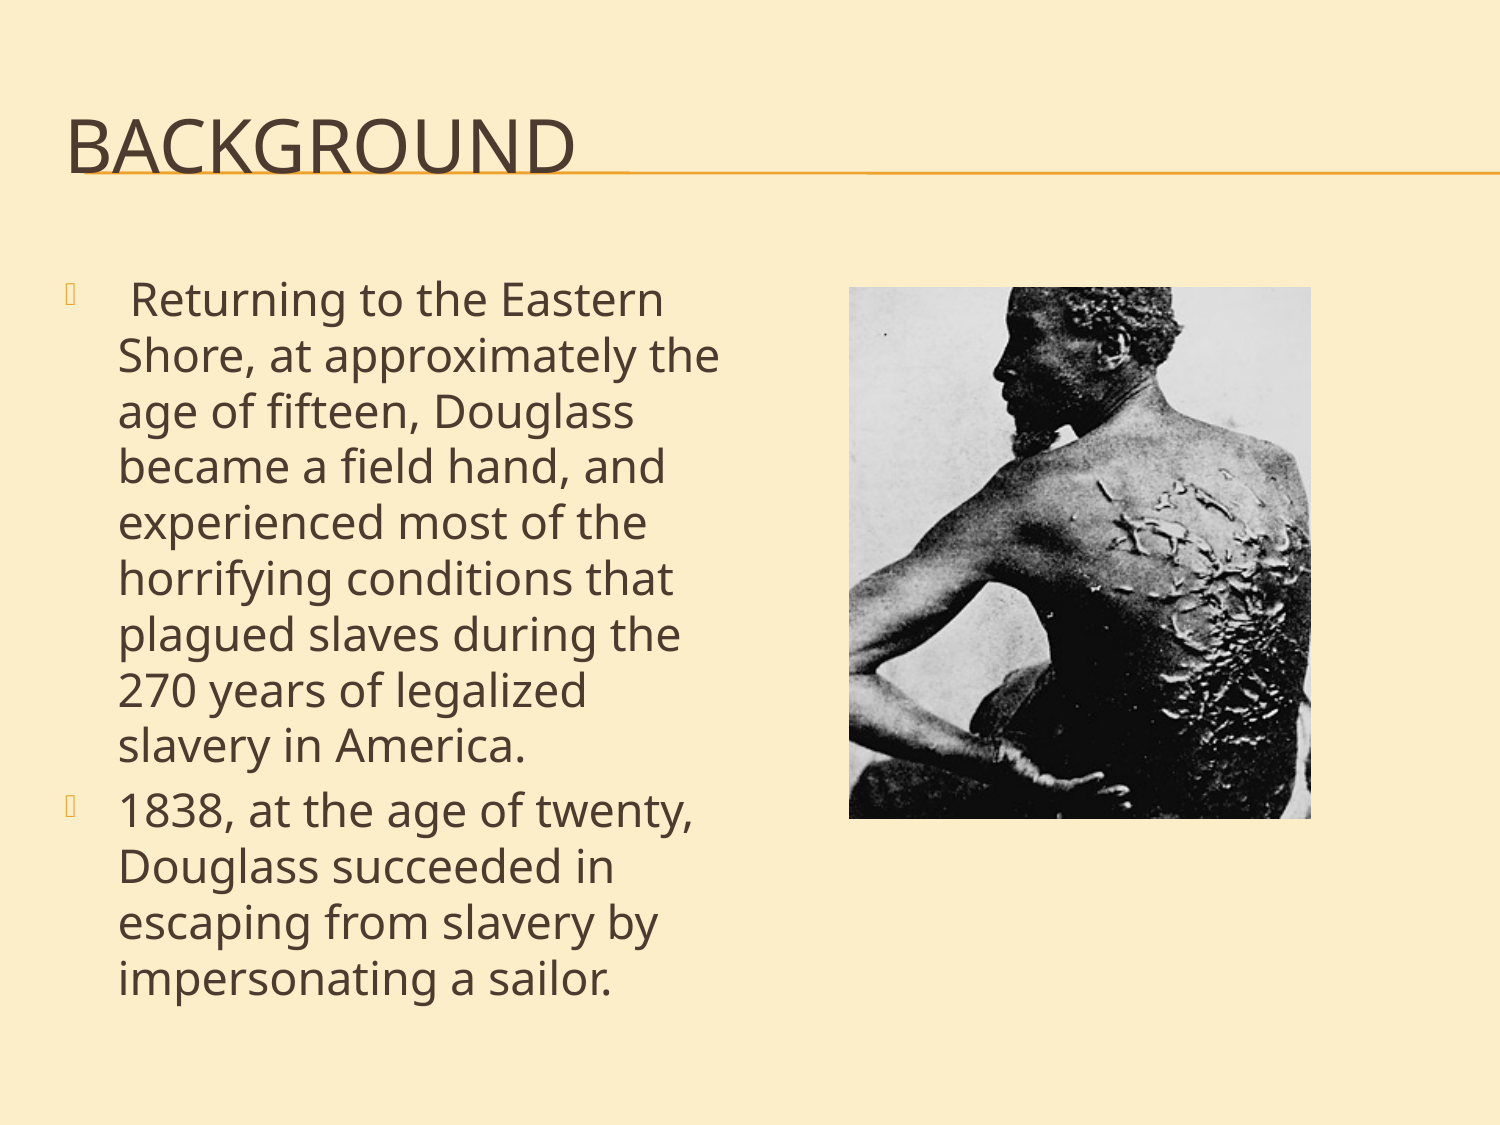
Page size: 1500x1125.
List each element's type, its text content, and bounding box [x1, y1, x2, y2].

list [849, 287, 1312, 819]
list Returning to the Eastern Shore, at approximately the age of fifteen, Douglass became a field hand, and experienced most of the horrifying conditions that plagued slaves during the 270 years of legalized slavery in America. 1838, at the age of twenty, Douglass succeeded in escaping from slavery by impersonating a sailor. [50, 262, 738, 1038]
title Background [49, 75, 1475, 213]
